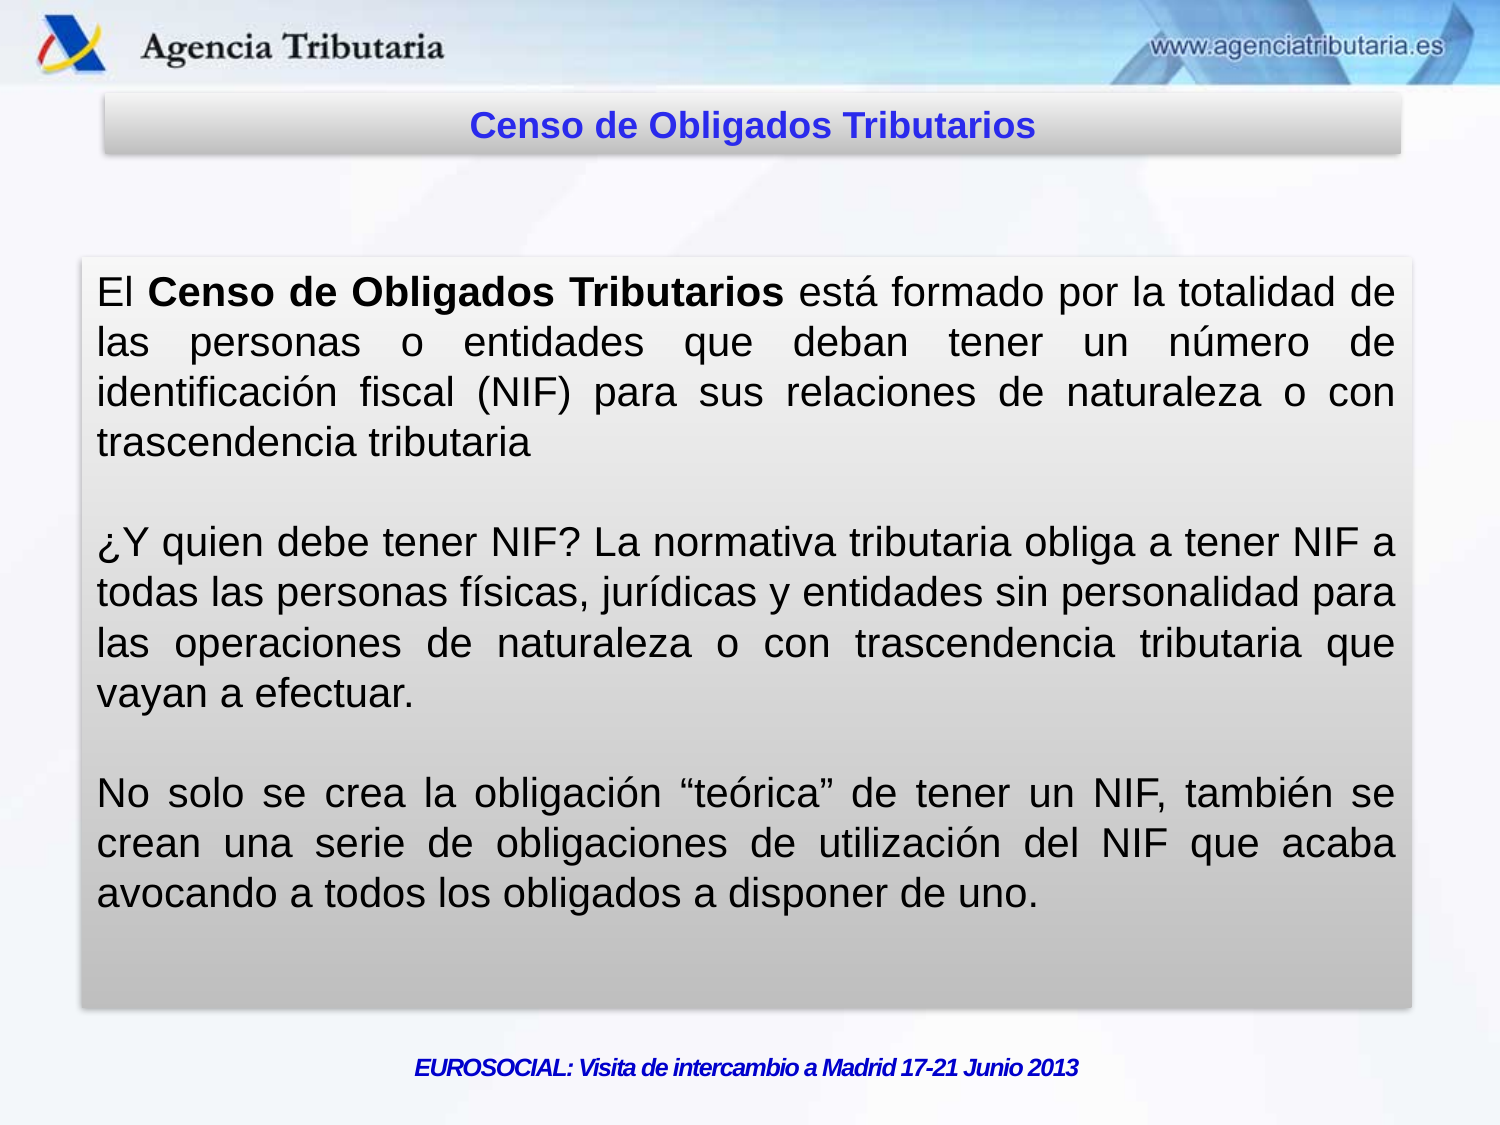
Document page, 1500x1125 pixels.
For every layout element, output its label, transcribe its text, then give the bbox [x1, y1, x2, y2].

text_box EUROSOCIAL: Visita de intercambio a Madrid 17-21 Junio 2013 [46, 1044, 1454, 1090]
picture [0, 0, 1500, 1125]
text_box Censo de Obligados Tributarios [105, 93, 1401, 154]
text_box El Censo de Obligados Tributarios está formado por la totalidad de las personas o entidades que deban tener un número de identificación fiscal (NIF) para sus relaciones de naturaleza o con trascendencia tributaria ¿Y quien debe tener NIF? La normativa tributaria obliga a tener NIF a todas las personas físicas, jurídicas y entidades sin personalidad para las operaciones de naturaleza o con trascendencia tributaria que vayan a efectuar. No solo se crea la obligación “teórica” de tener un NIF, también se crean una serie de obligaciones de utilización del NIF que acaba avocando a todos los obligados a disponer de uno. [81, 257, 1412, 1008]
